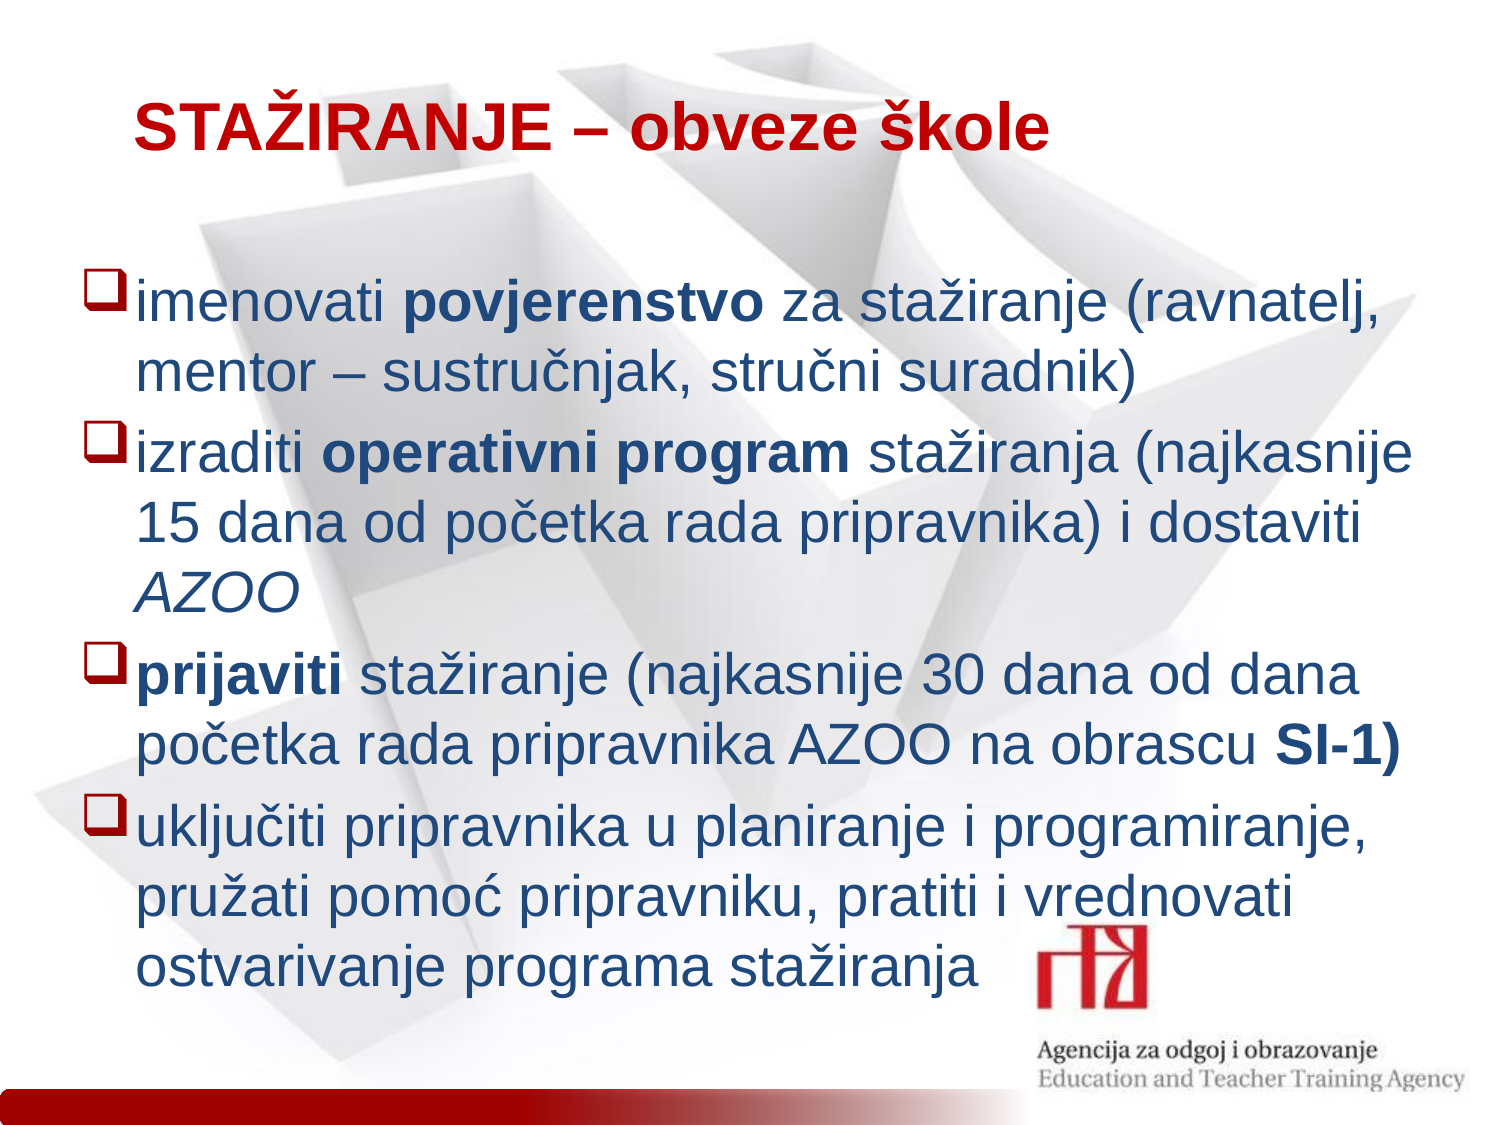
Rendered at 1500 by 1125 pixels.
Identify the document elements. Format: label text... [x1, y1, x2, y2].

picture [5, 0, 1495, 1125]
list imenovati povjerenstvo za stažiranje (ravnatelj, mentor – sustručnjak, stručni suradnik) izraditi operativni program stažiranja (najkasnije 15 dana od početka rada pripravnika) i dostaviti AZOO prijaviti stažiranje (najkasnije 30 dana od dana početka rada pripravnika AZOO na obrascu SI-1) uključiti pripravnika u planiranje i programiranje, pružati pomoć pripravniku, pratiti i vrednovati ostvarivanje programa stažiranja [64, 255, 1447, 1059]
title STAŽIRANJE – obveze škole [64, 54, 1122, 192]
